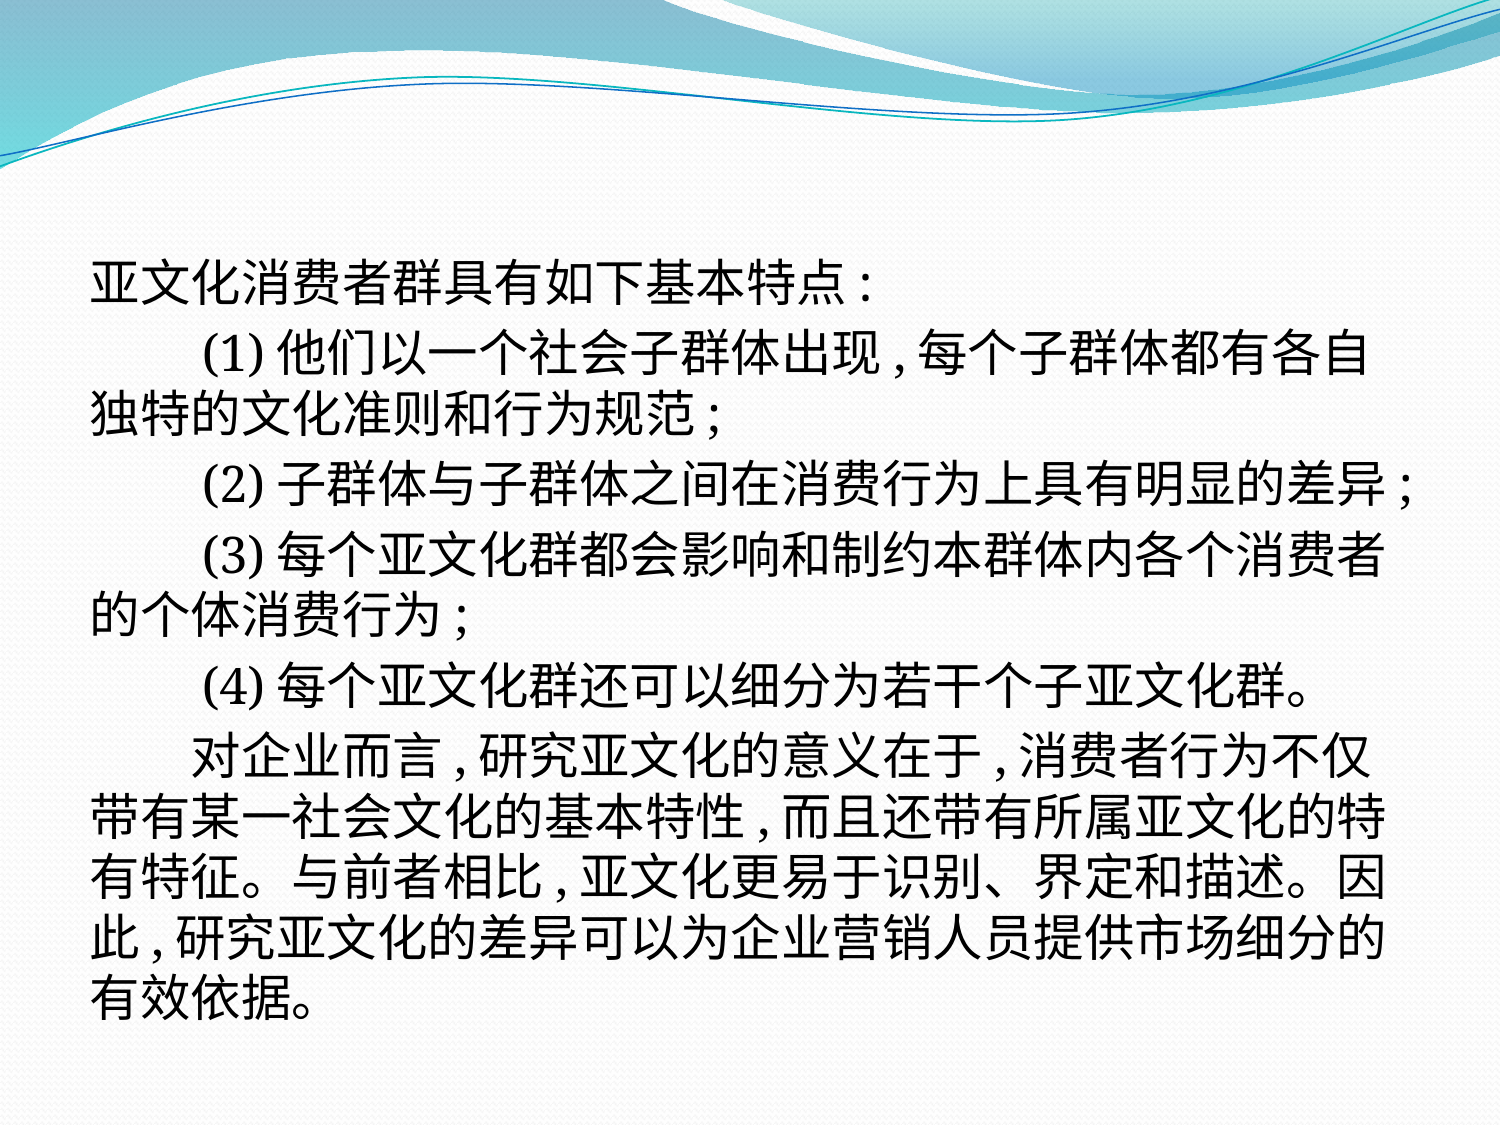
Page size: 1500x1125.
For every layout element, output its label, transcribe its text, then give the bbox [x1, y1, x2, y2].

list 亚文化消费者群具有如下基本特点: (1)他们以一个社会子群体出现,每个子群体都有各自独特的文化准则和行为规范; (2)子群体与子群体之间在消费行为上具有明显的差异; (3)每个亚文化群都会影响和制约本群体内各个消费者的个体消费行为; (4)每个亚文化群还可以细分为若干个子亚文化群。 对企业而言,研究亚文化的意义在于,消费者行为不仅带有某一社会文化的基本特性,而且还带有所属亚文化的特有特征。与前者相比,亚文化更易于识别、界定和描述。因此,研究亚文化的差异可以为企业营销人员提供市场细分的有效依据。 [75, 243, 1425, 1038]
